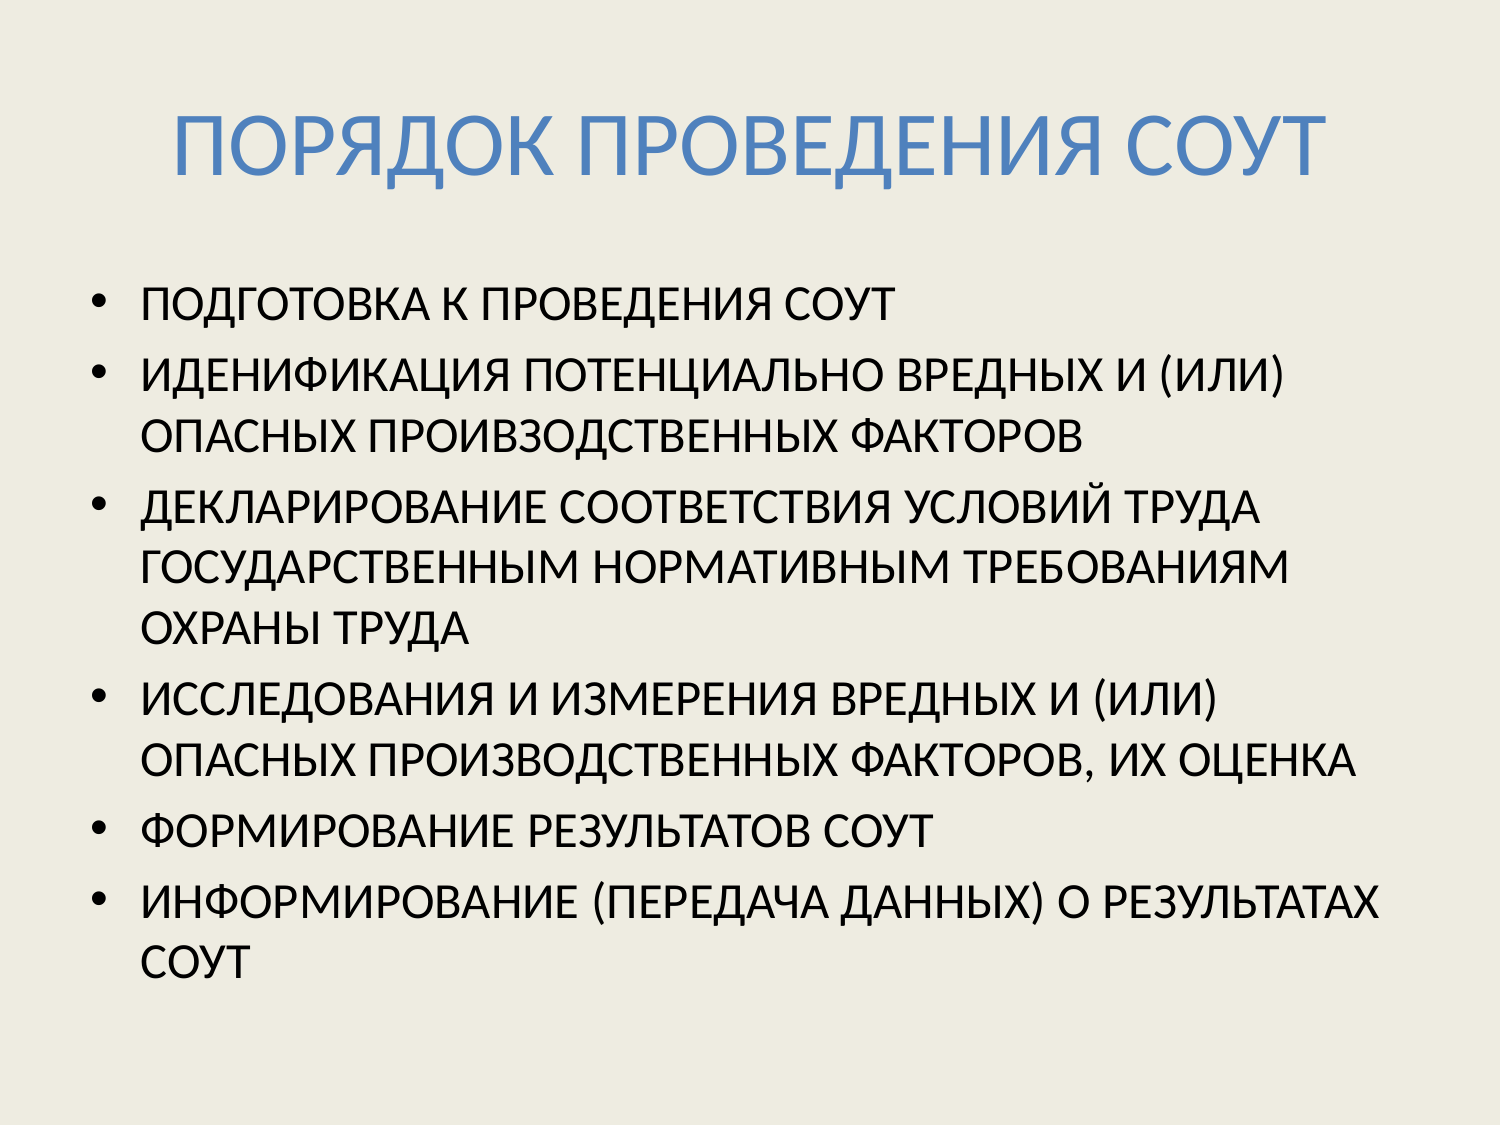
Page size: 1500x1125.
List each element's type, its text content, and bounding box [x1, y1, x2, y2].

list ПОДГОТОВКА К ПРОВЕДЕНИЯ СОУТ ИДЕНИФИКАЦИЯ ПОТЕНЦИАЛЬНО ВРЕДНЫХ И (ИЛИ) ОПАСНЫХ ПРОИВЗОДСТВЕННЫХ ФАКТОРОВ ДЕКЛАРИРОВАНИЕ СООТВЕТСТВИЯ УСЛОВИЙ ТРУДА ГОСУДАРСТВЕННЫМ НОРМАТИВНЫМ ТРЕБОВАНИЯМ ОХРАНЫ ТРУДА ИССЛЕДОВАНИЯ И ИЗМЕРЕНИЯ ВРЕДНЫХ И (ИЛИ) ОПАСНЫХ ПРОИЗВОДСТВЕННЫХ ФАКТОРОВ, ИХ ОЦЕНКА ФОРМИРОВАНИЕ РЕЗУЛЬТАТОВ СОУТ ИНФОРМИРОВАНИЕ (ПЕРЕДАЧА ДАННЫХ) О РЕЗУЛЬТАТАХ СОУТ [75, 262, 1425, 1005]
title ПОРЯДОК ПРОВЕДЕНИЯ СОУТ [75, 45, 1425, 233]
